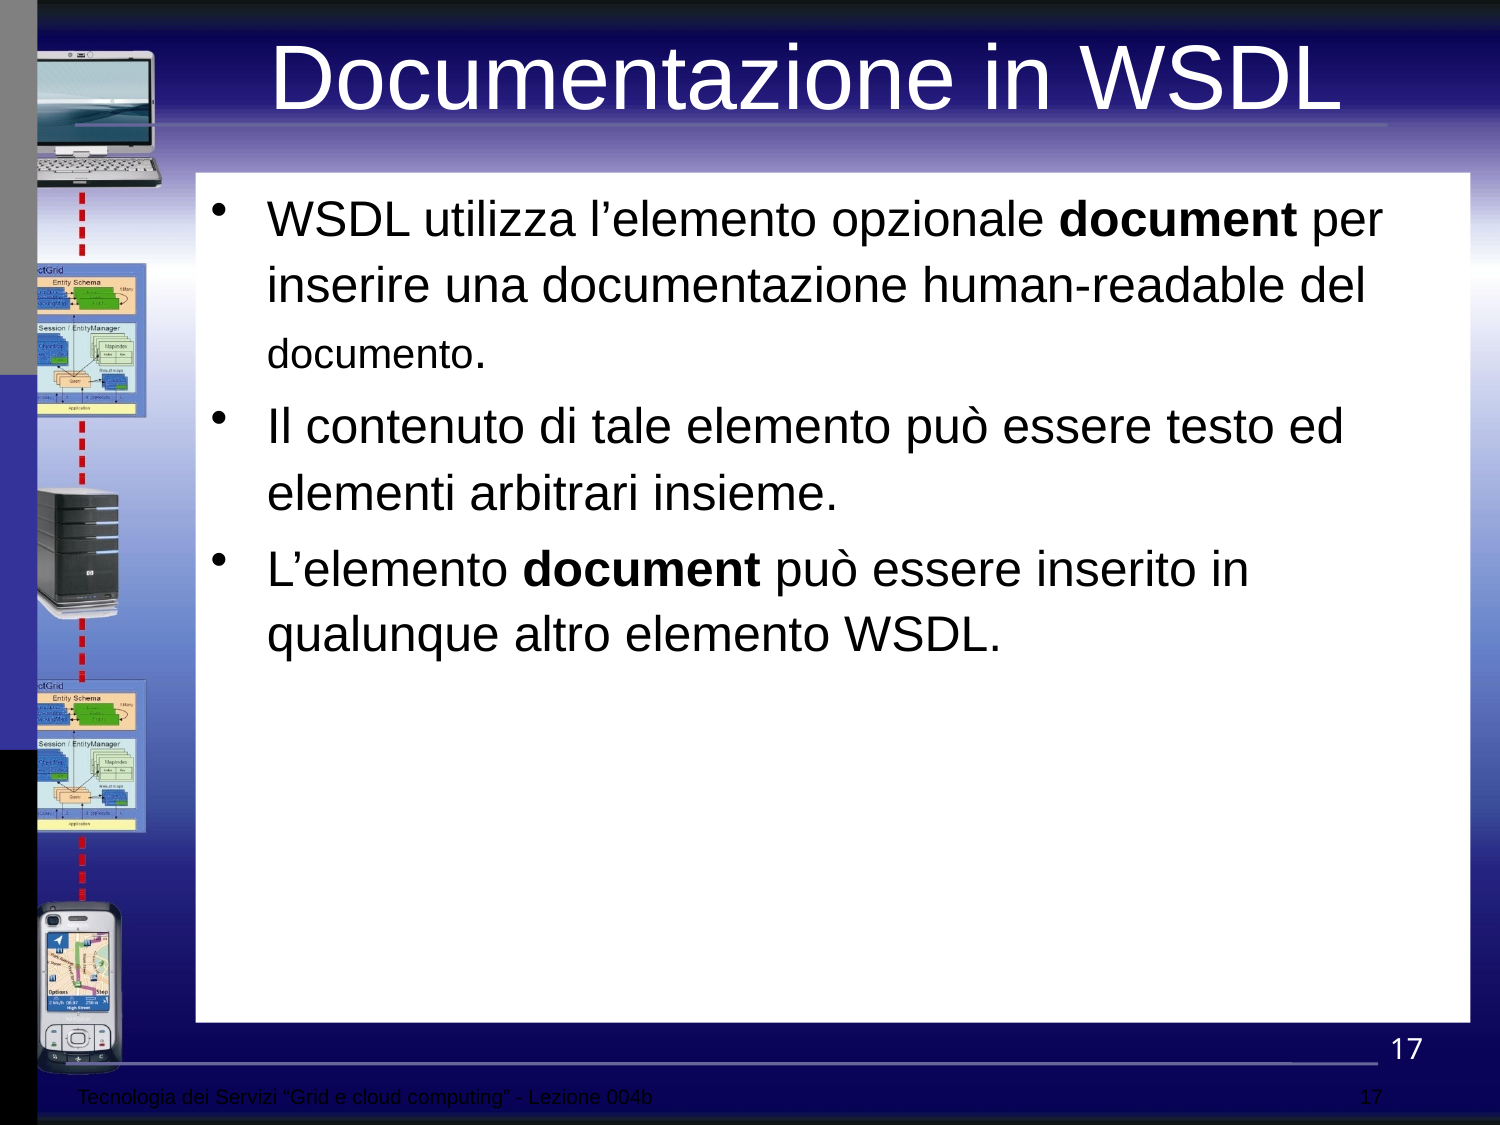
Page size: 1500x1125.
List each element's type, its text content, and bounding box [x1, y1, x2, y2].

list WSDL utilizza l’elemento opzionale document per inserire una documentazione human-readable del documento. Il contenuto di tale elemento può essere testo ed elementi arbitrari insieme. L’elemento document può essere inserito in qualunque altro elemento WSDL. [195, 172, 1471, 1023]
title Documentazione in WSDL [132, 31, 1483, 114]
picture [38, 0, 1500, 1125]
